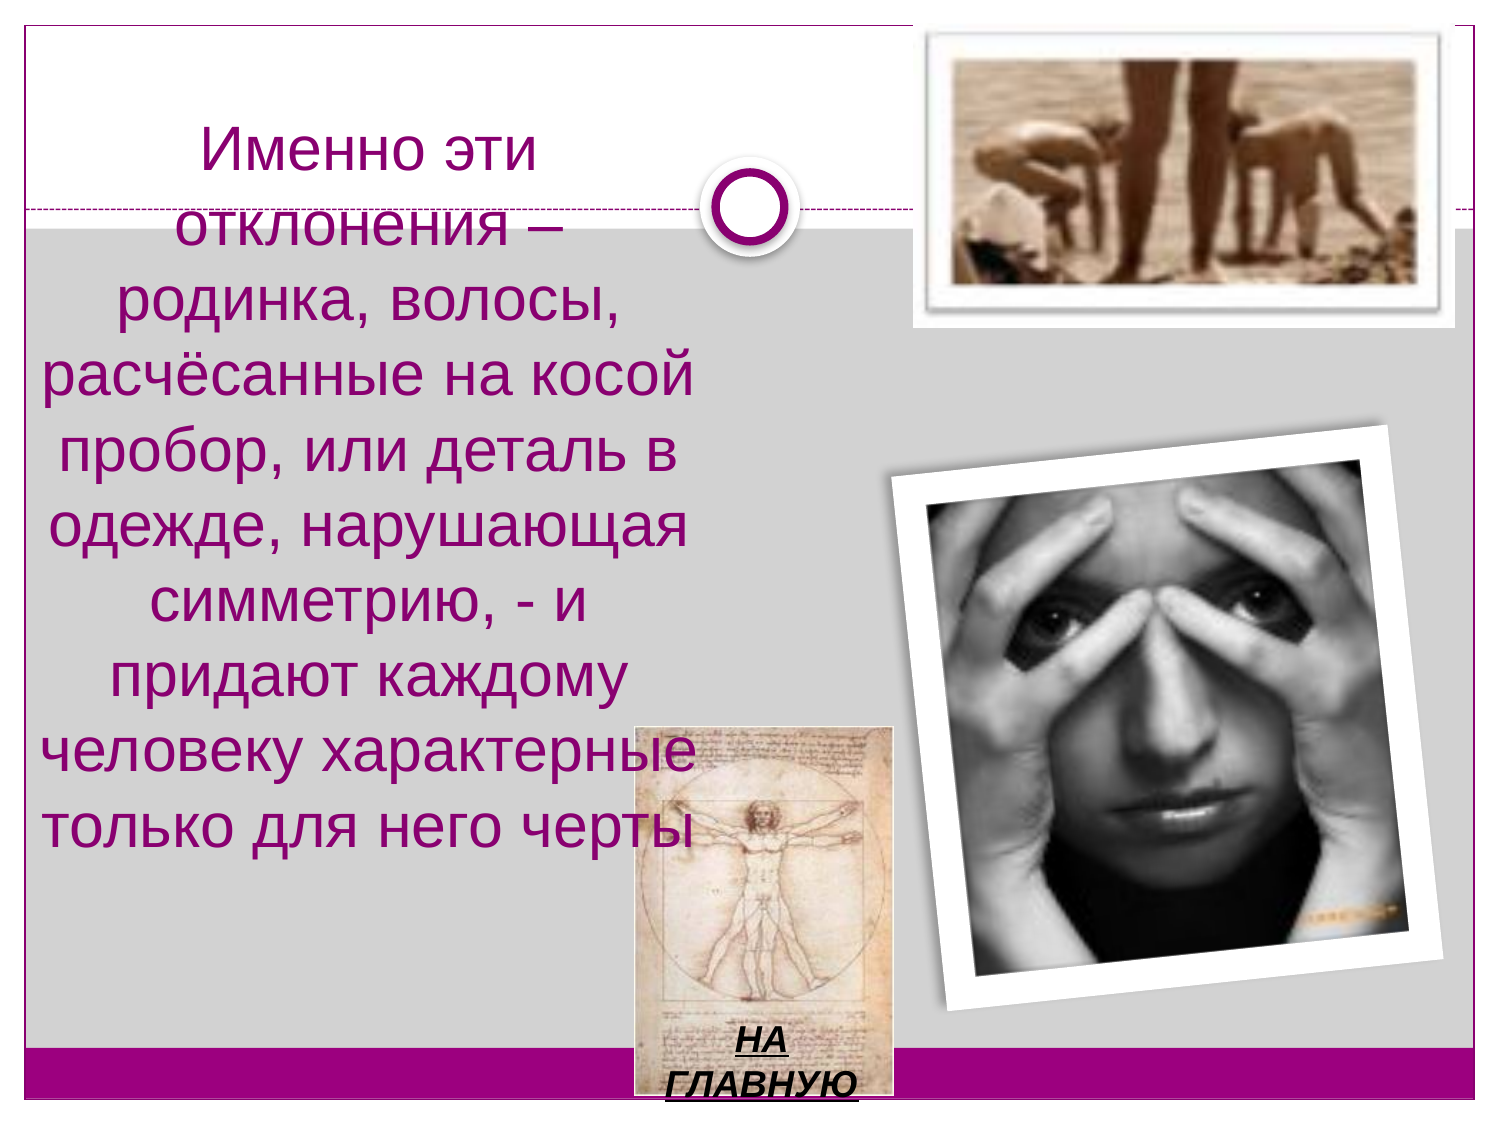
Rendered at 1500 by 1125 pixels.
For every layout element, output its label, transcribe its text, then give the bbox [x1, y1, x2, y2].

picture [913, 23, 1455, 329]
picture [633, 726, 894, 1097]
title Именно эти отклонения – родинка, волосы, расчёсанные на косой пробор, или деталь в одежде, нарушающая симметрию, - и придают каждому человеку характерные только для него черты [23, 70, 716, 868]
picture [928, 461, 1408, 975]
text_box НА ГЛАВНУЮ [621, 1007, 903, 1113]
